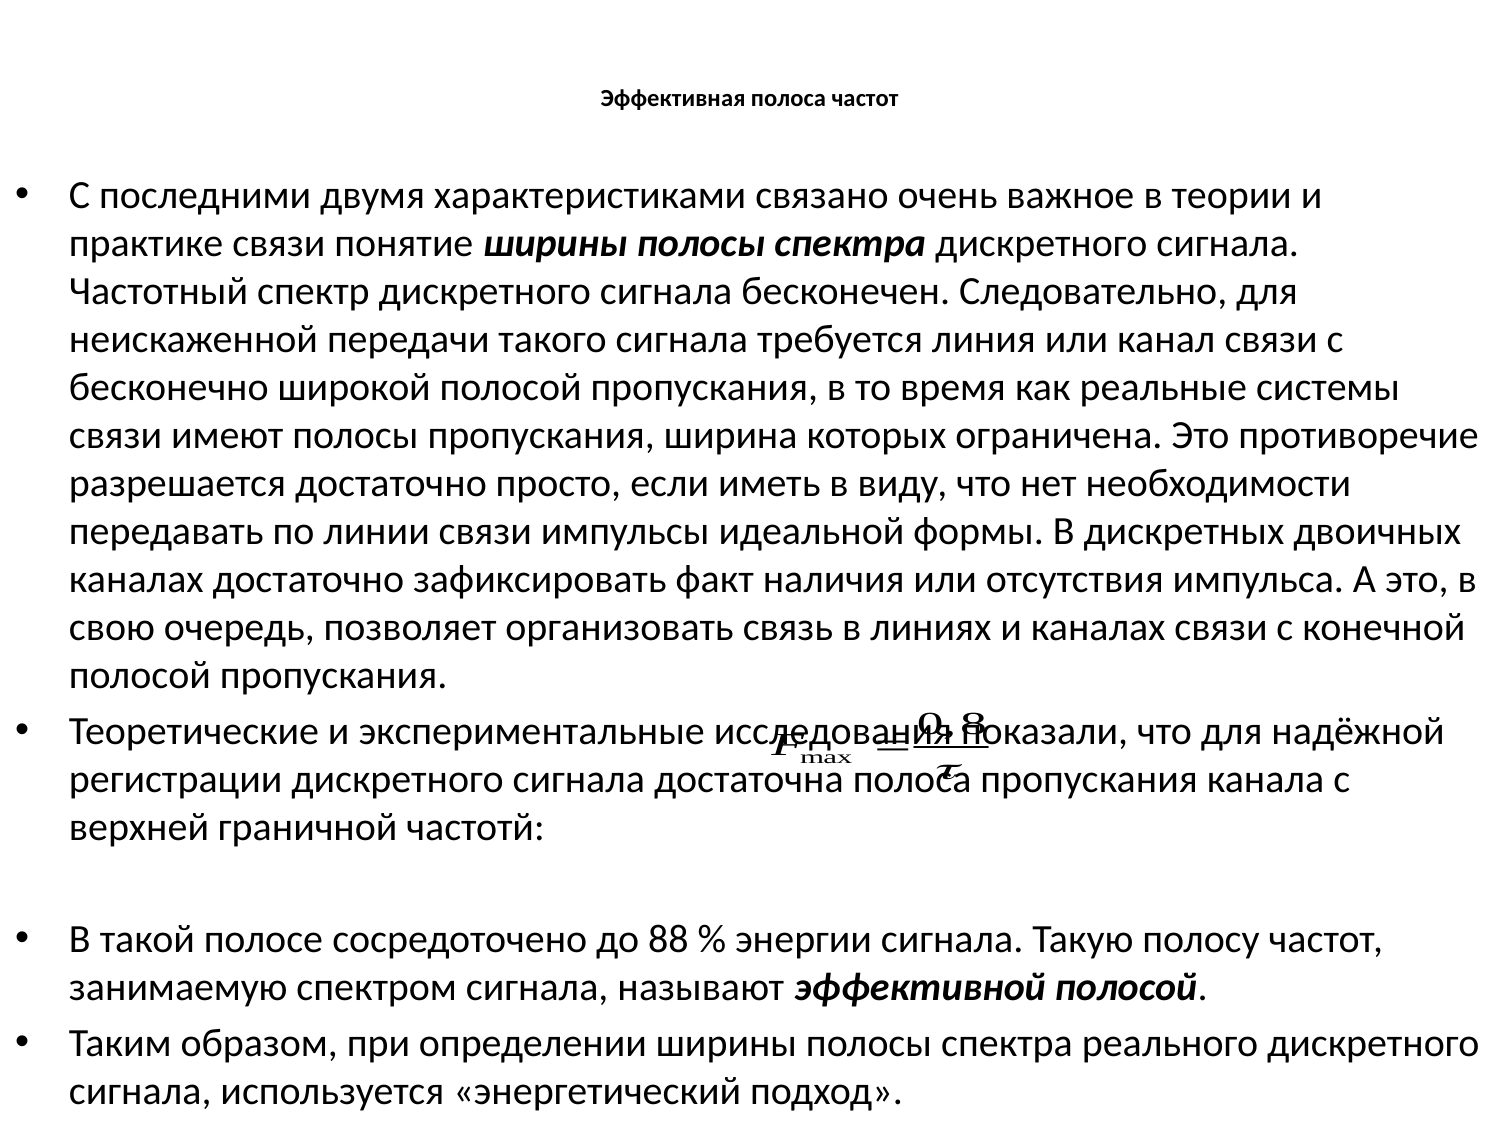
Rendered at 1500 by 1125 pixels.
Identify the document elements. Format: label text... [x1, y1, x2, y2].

list С последними двумя характеристиками связано очень важное в теории и практике связи понятие ширины полосы спектра дискретного сигнала. Частотный спектр дискретного сигнала бесконечен. Следовательно, для неискаженной передачи такого сигнала требуется линия или канал связи с бесконечно широкой полосой пропускания, в то время как реальные системы связи имеют полосы пропускания, ширина которых ограничена. Это противоречие разрешается достаточно просто, если иметь в виду, что нет необходимости передавать по линии связи импульсы идеальной формы. В дискретных двоичных каналах достаточно зафиксировать факт наличия или отсутствия импульса. А это, в свою очередь, позволяет организовать связь в линиях и каналах связи с конечной полосой пропускания. Теоретические и экспериментальные исследования показали, что для надёжной регистрации дискретного сигнала достаточна полоса пропускания канала с верхней граничной частотй: В такой полосе сосредоточено до 88 % энергии сигнала. Такую полосу частот, занимаемую спектром сигнала, называют эффективной полосой. Таким образом, при определении ширины полосы спектра реального дискретного сигнала, используется «энергетический подход». [0, 160, 1500, 1125]
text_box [761, 703, 999, 788]
title Эффективная полоса частот [75, 45, 1425, 149]
